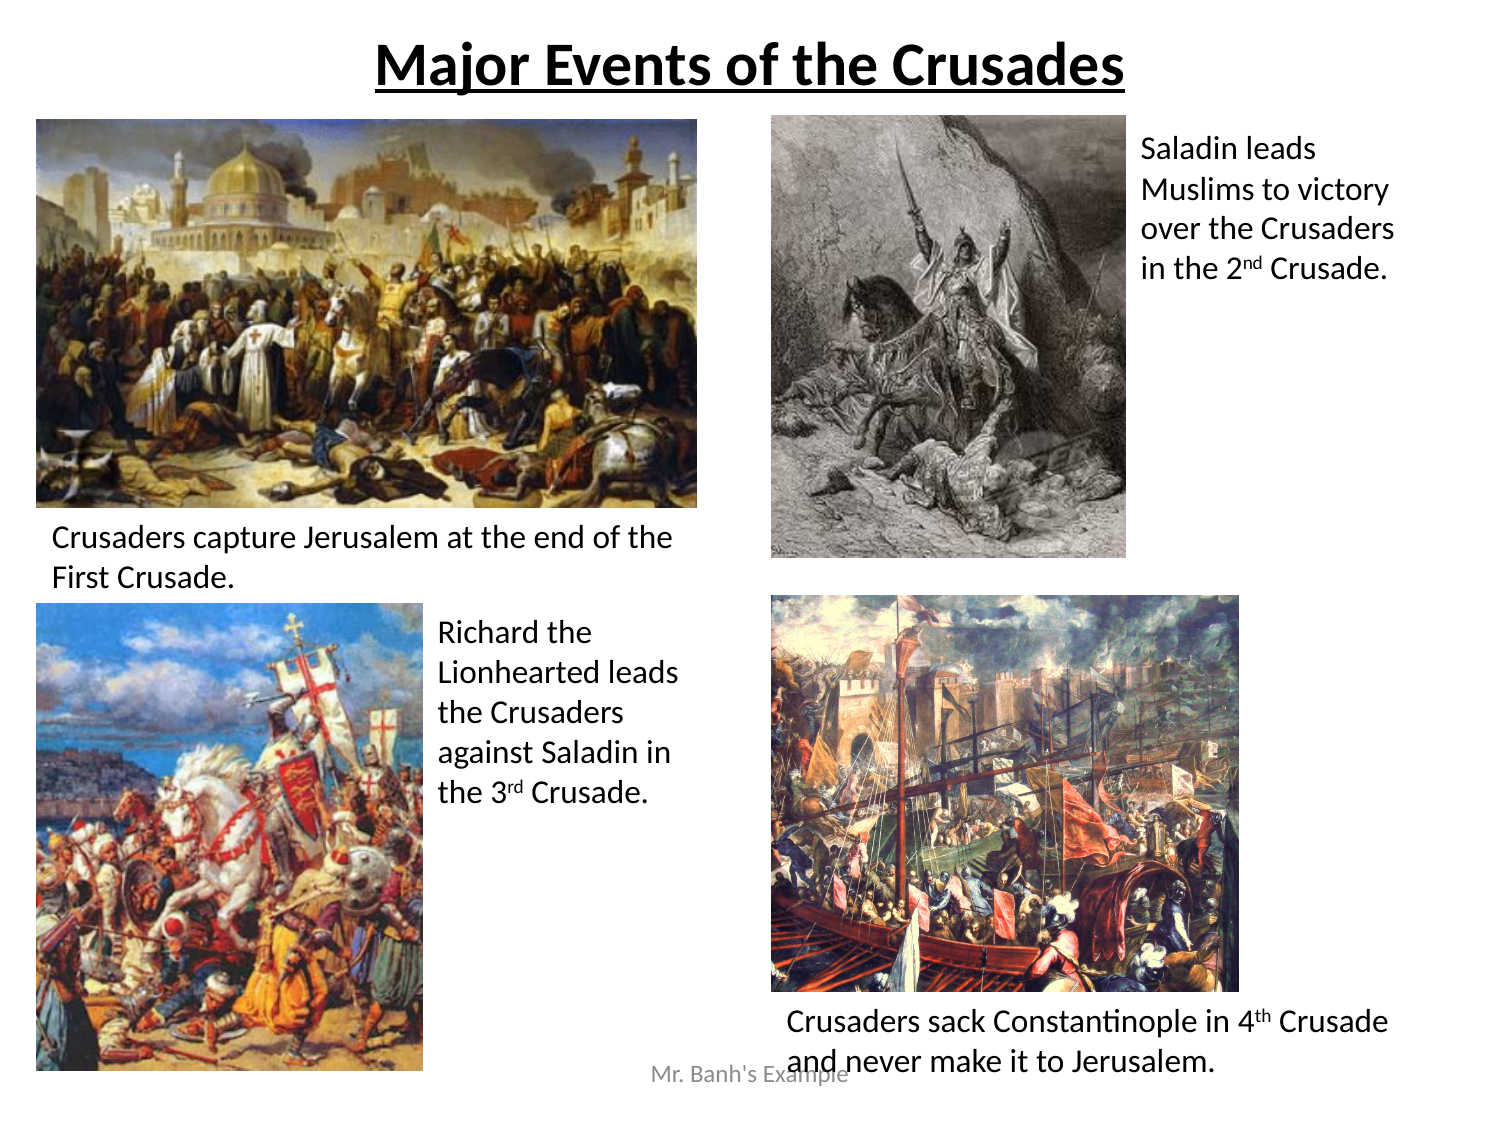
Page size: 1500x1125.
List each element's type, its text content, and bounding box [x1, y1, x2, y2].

text_box Saladin leads Muslims to victory over the Crusaders in the 2nd Crusade. [1129, 119, 1425, 299]
text_box Crusaders sack Constantinople in 4th Crusade and never make it to Jerusalem. [771, 991, 1412, 1089]
picture [771, 595, 1239, 992]
picture [36, 119, 698, 508]
text_box Richard the Lionhearted leads the Crusaders against Saladin in the 3rd Crusade. [426, 603, 697, 919]
picture [771, 114, 1126, 558]
text_box Crusaders capture Jerusalem at the end of the First Crusade. [36, 515, 697, 596]
footer Mr. Banh's Example [512, 1042, 988, 1103]
title Major Events of the Crusades [75, 15, 1425, 106]
picture [36, 603, 424, 1072]
